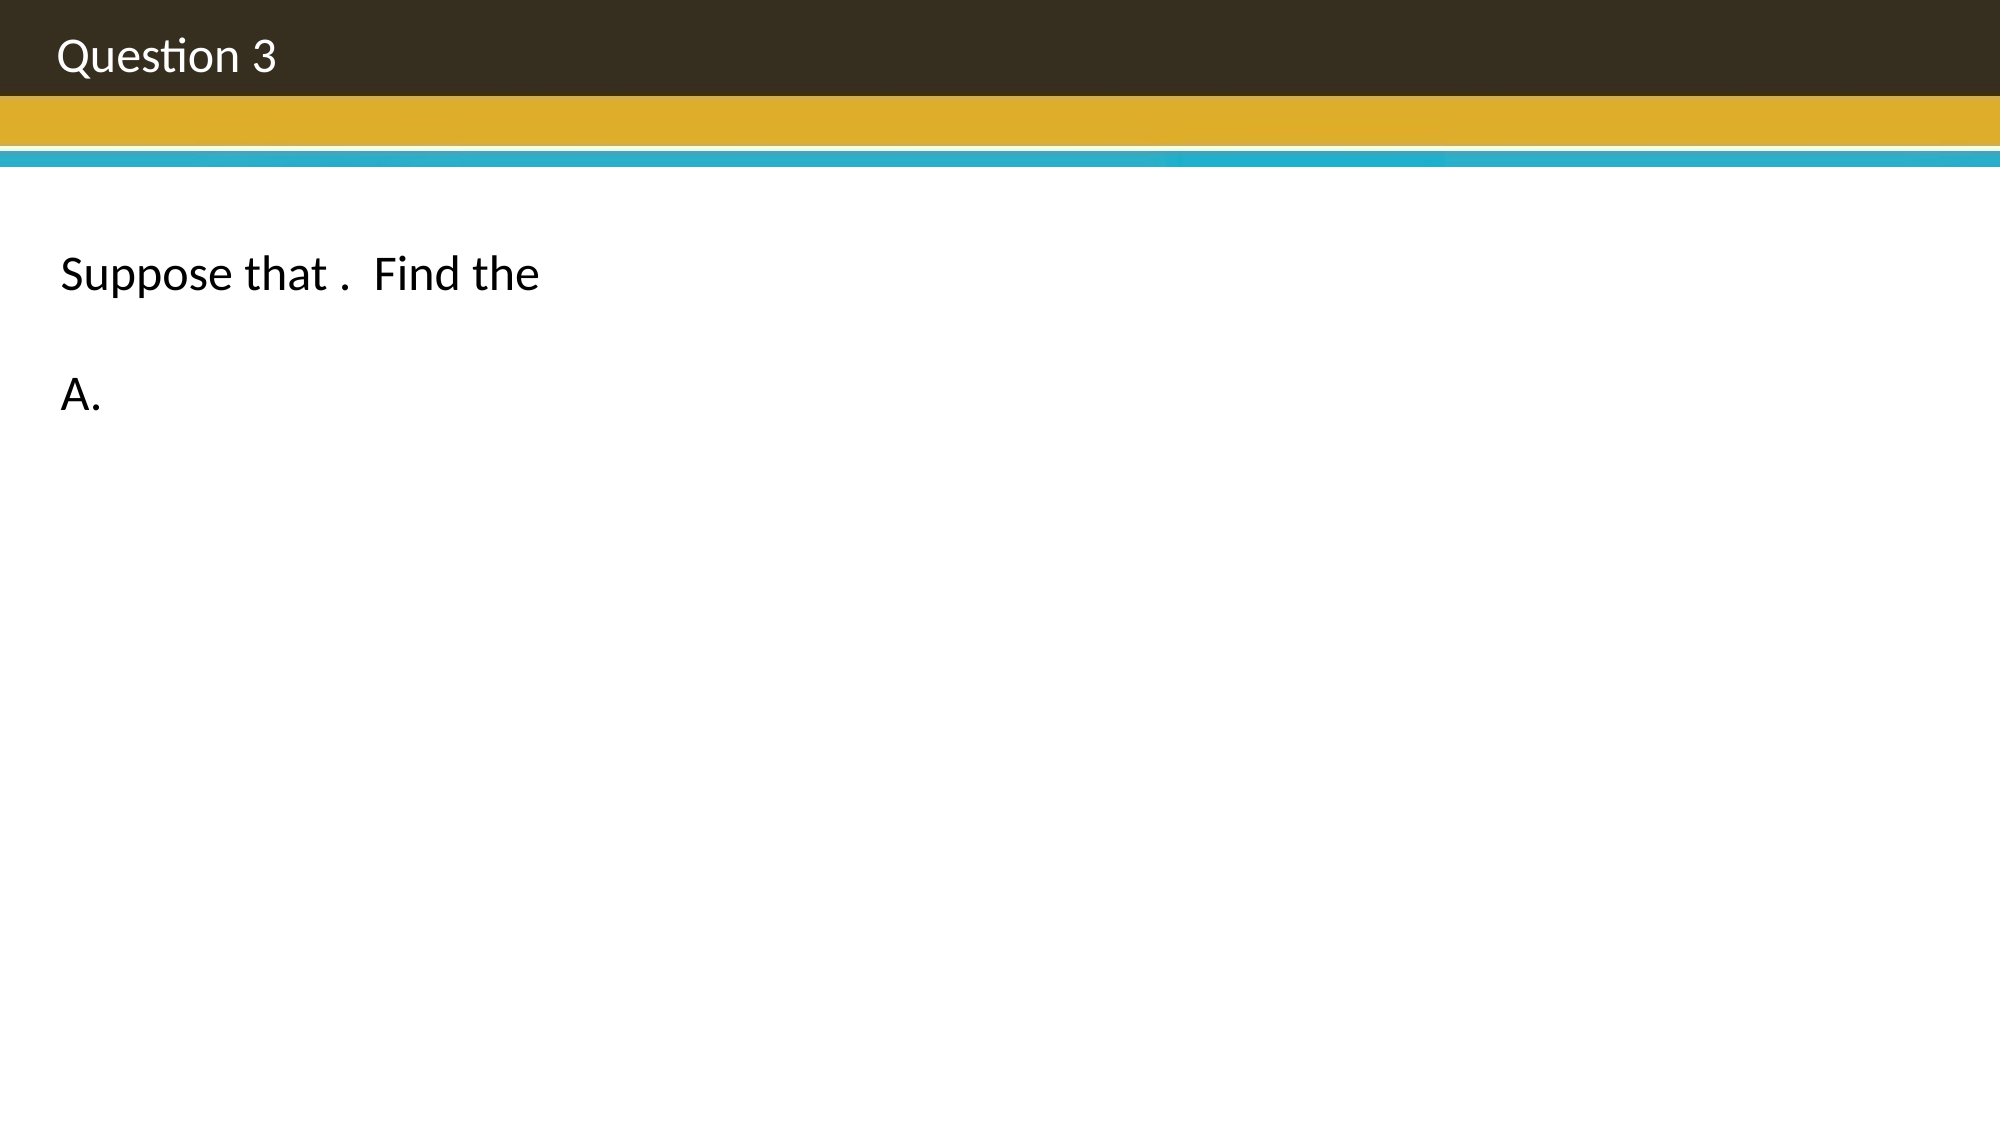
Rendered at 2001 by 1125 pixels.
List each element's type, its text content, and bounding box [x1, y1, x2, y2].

text_box Question 3 [41, 14, 293, 90]
picture [0, 0, 2000, 167]
